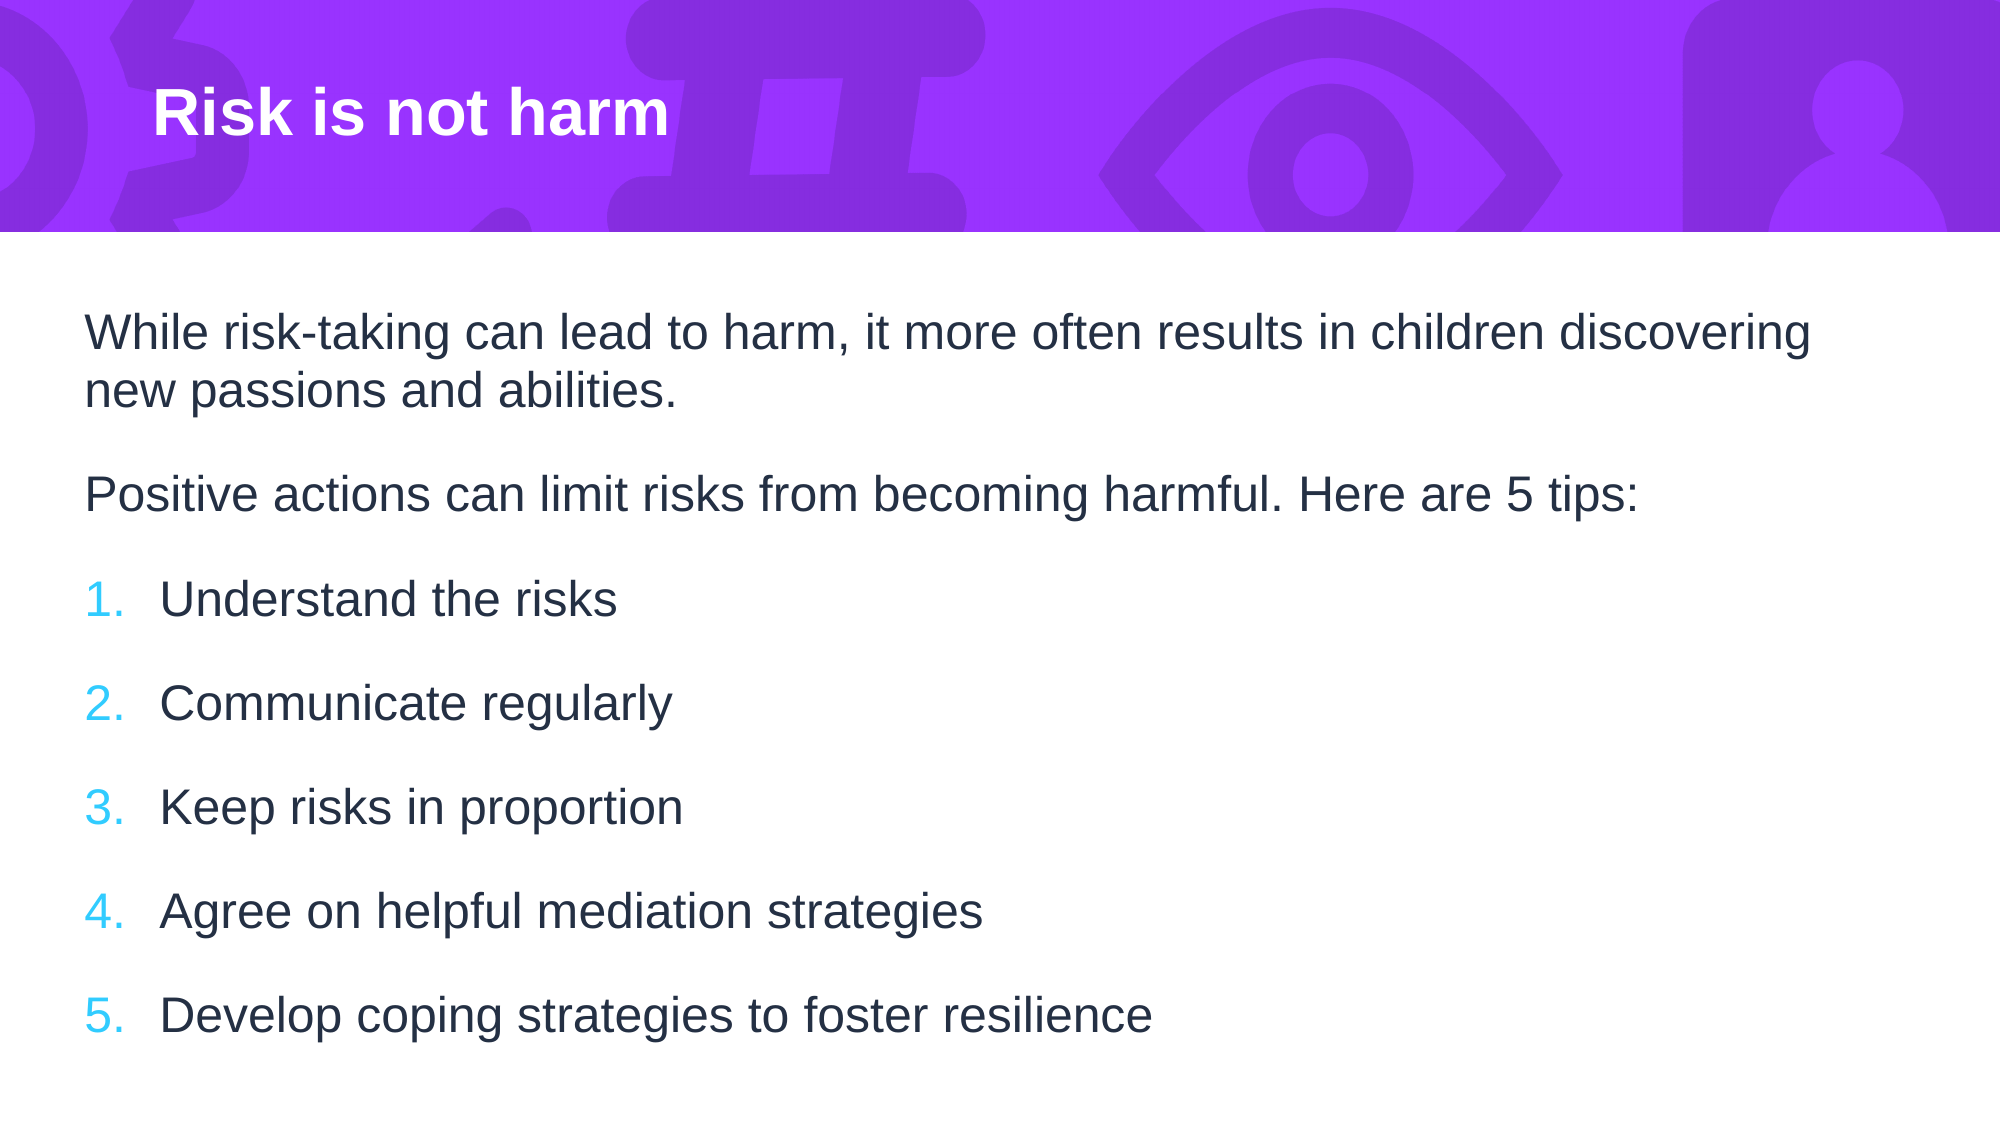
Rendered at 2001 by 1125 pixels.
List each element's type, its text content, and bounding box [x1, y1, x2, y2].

picture [0, 0, 2000, 233]
list While risk-taking can lead to harm, it more often results in children discovering new passions and abilities. Positive actions can limit risks from becoming harmful. Here are 5 tips: Understand the risks Communicate regularly Keep risks in proportion Agree on helpful mediation strategies Develop coping strategies to foster resilience [69, 293, 1863, 1069]
